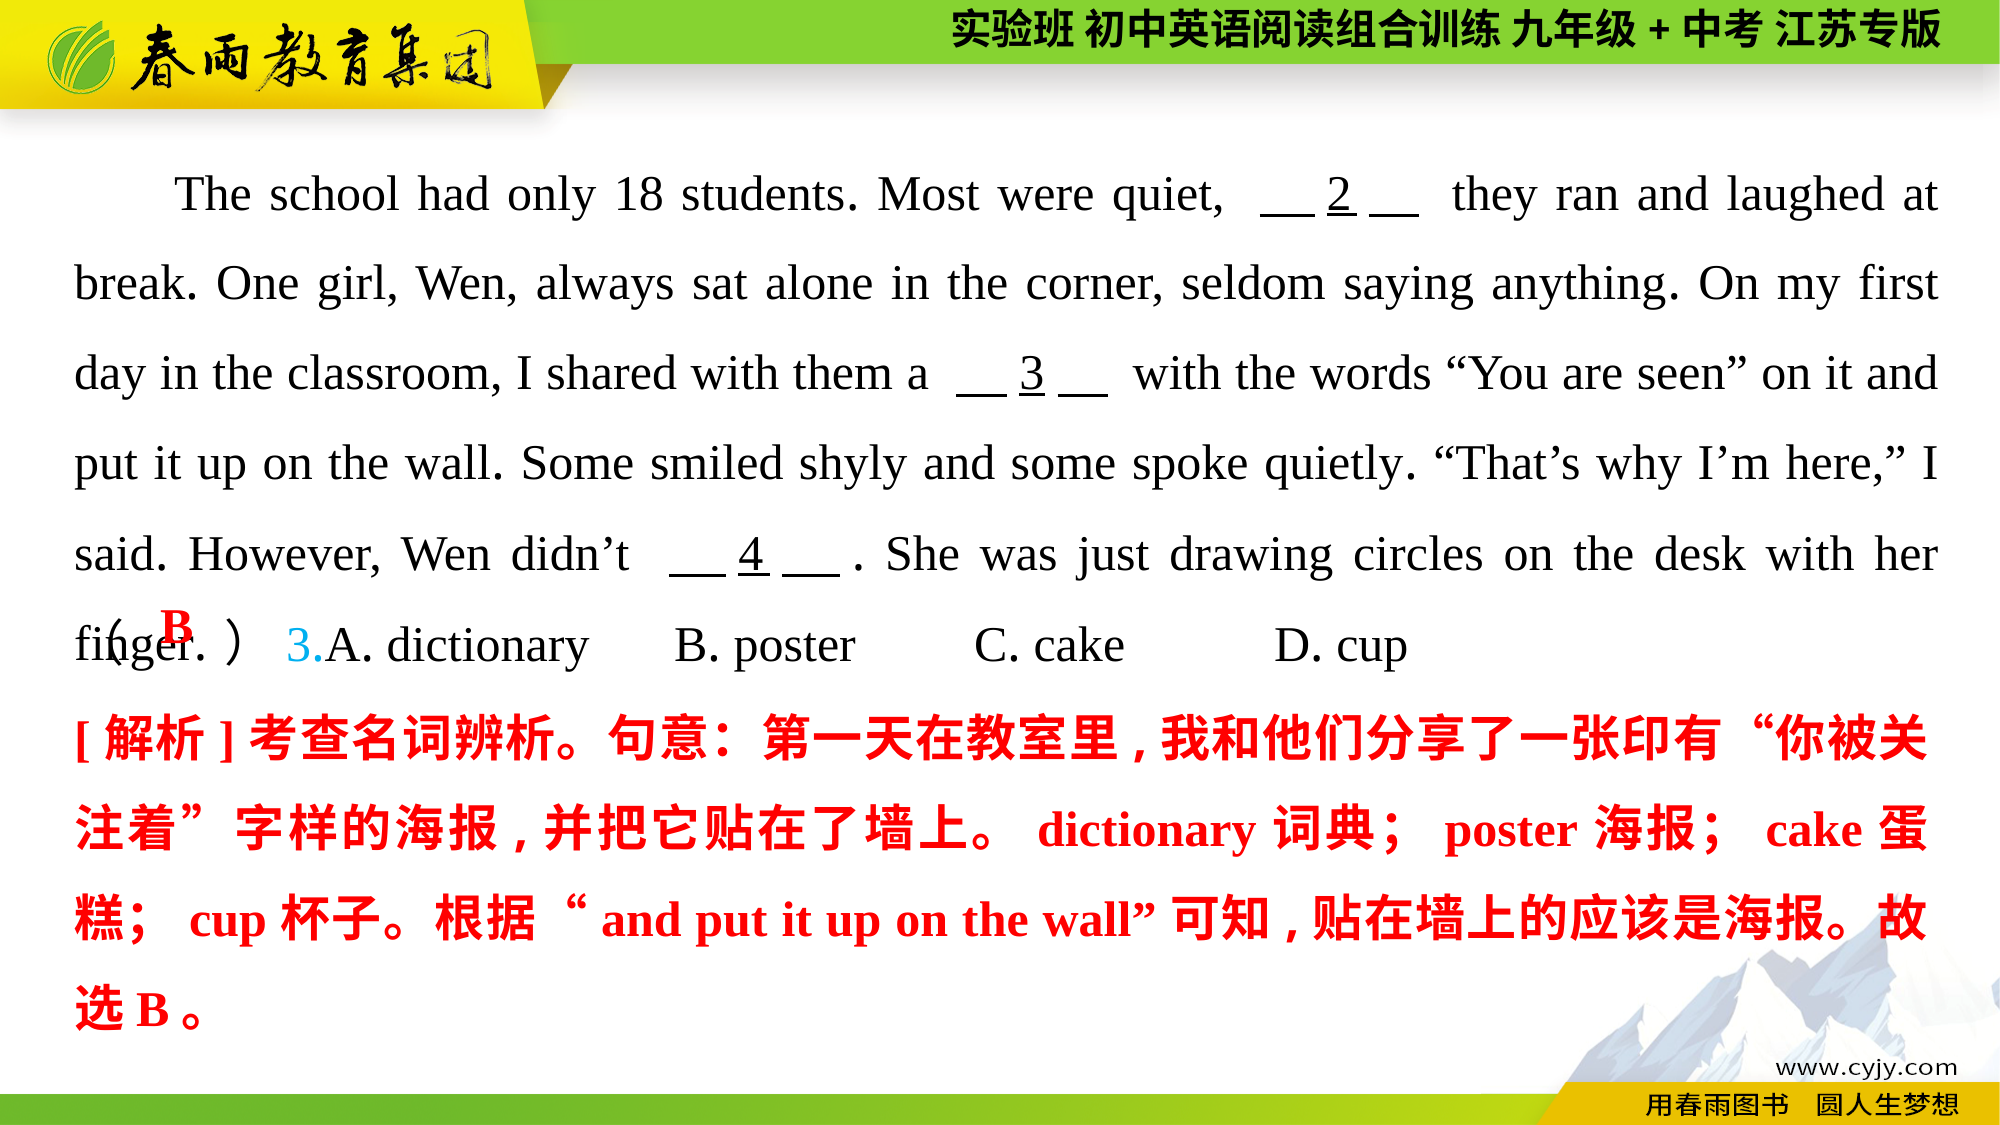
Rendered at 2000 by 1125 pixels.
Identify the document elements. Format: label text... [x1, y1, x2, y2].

text_box B [145, 585, 209, 661]
text_box [解析]考查名词辨析。句意：第一天在教室里,我和他们分享了一张印有“你被关注着”字样的海报,并把它贴在了墙上。dictionary词典；poster海报；cake蛋糕；cup杯子。根据“and put it up on the wall”可知,贴在墙上的应该是海报。故选B。 [59, 668, 1944, 1044]
text_box （ ）3.A. dictionary B. poster C. cake D. cup [59, 574, 1944, 668]
picture [0, 0, 2000, 1125]
list The school had only 18 students. Most were quiet, 2 they ran and laughed at break. One girl, Wen, always sat alone in the corner, seldom saying anything. On my first day in the classroom, I shared with them a 3 with the words “You are seen” on it and put it up on the wall. Some smiled shyly and some spoke quietly. “That’s why I’m here,” I said. However, Wen didn’t 4 . She was just drawing circles on the desk with her finger. [59, 122, 1955, 579]
